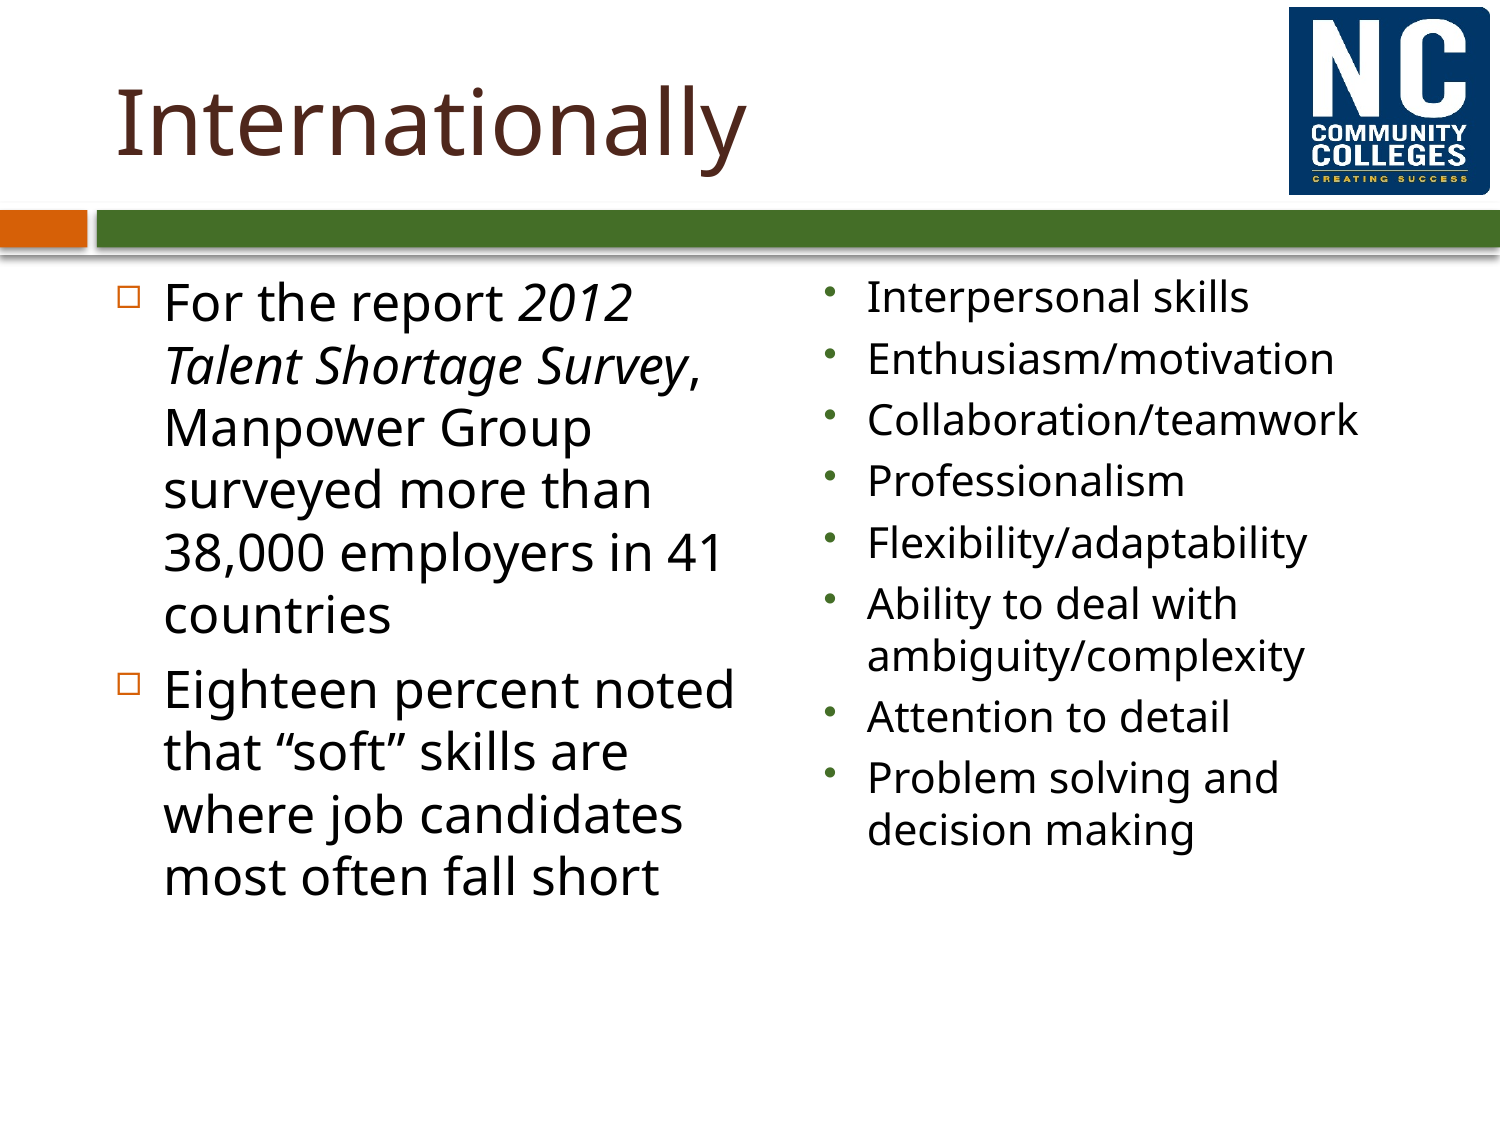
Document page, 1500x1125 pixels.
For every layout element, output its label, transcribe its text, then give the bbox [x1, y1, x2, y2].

list For the report 2012 Talent Shortage Survey, Manpower Group surveyed more than 38,000 employers in 41 countries Eighteen percent noted that “soft” skills are where job candidates most often fall short Interpersonal skills Enthusiasm/motivation Collaboration/teamwork Professionalism Flexibility/adaptability Ability to deal with ambiguity/complexity Attention to detail Problem solving and decision making [100, 262, 1438, 1000]
title Internationally [100, 37, 1284, 200]
picture [1288, 6, 1490, 195]
